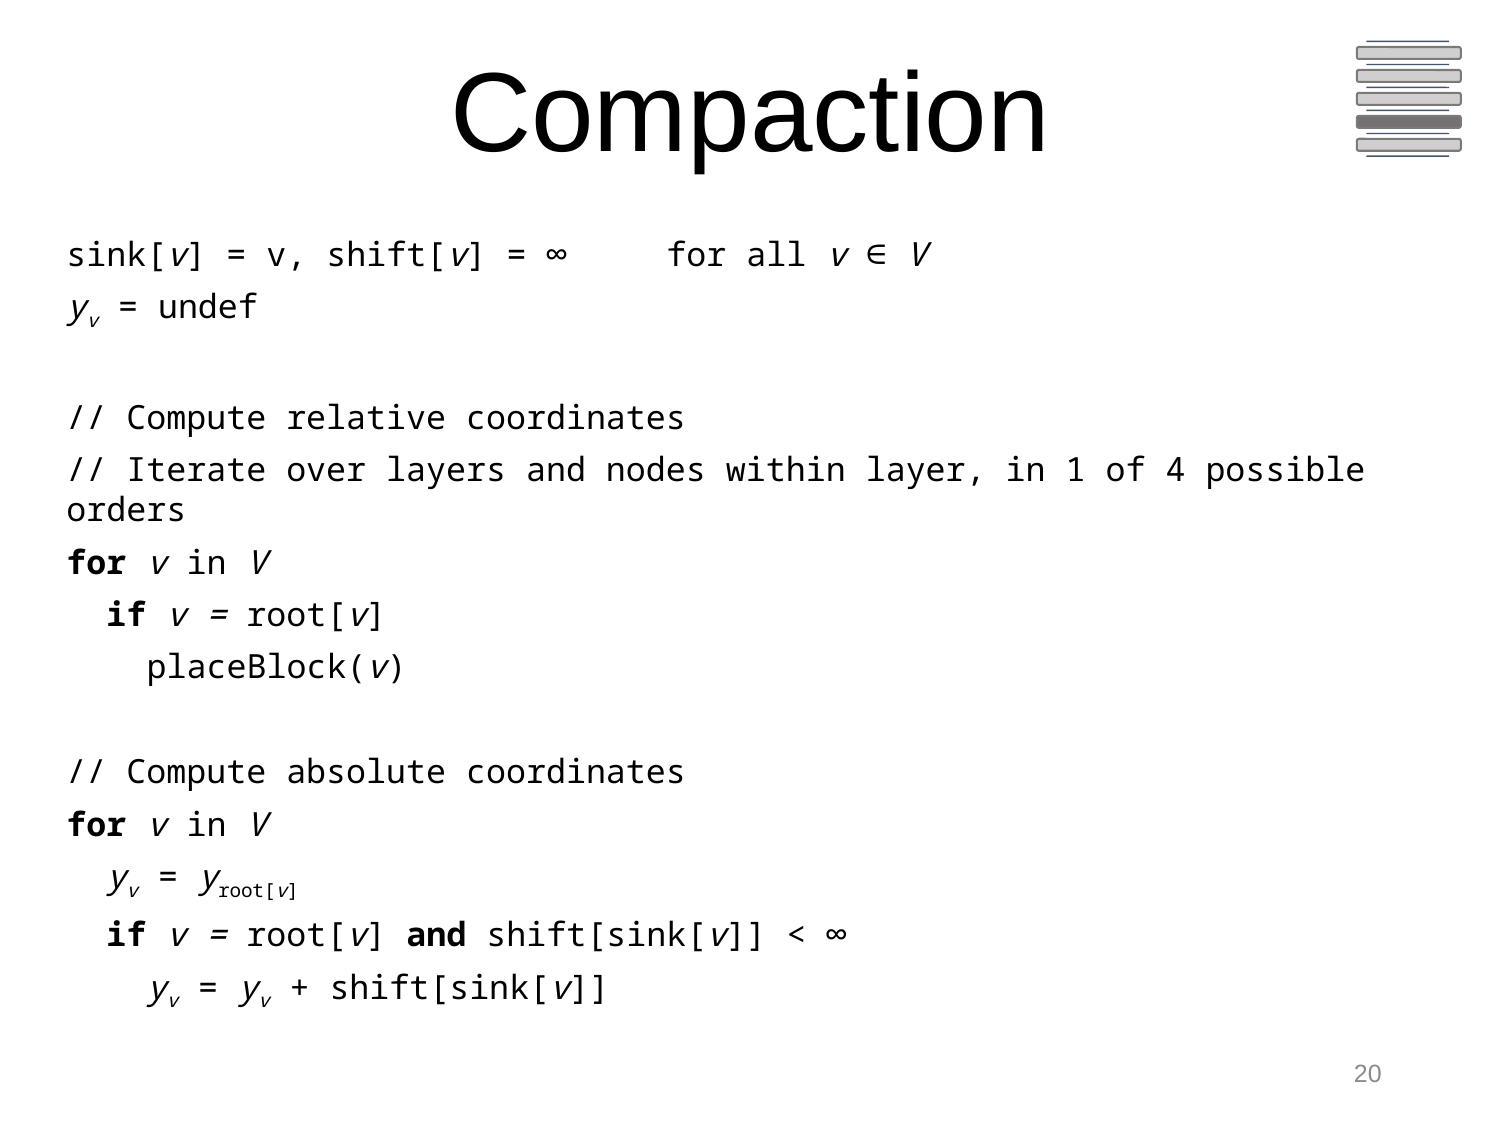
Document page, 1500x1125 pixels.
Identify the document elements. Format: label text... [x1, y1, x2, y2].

list sink[v] = v, shift[v] = ∞ for all v ∈ V yv = undef // Compute relative coordinates // Iterate over layers and nodes within layer, in 1 of 4 possible orders for v in V if v = root[v] placeBlock(v) // Compute absolute coordinates for v in V yv = yroot[v] if v = root[v] and shift[sink[v]] < ∞ yv = yv + shift[sink[v]] [51, 225, 1449, 1010]
slide_number 19 [1059, 1042, 1397, 1103]
title Compaction [103, 37, 1397, 193]
